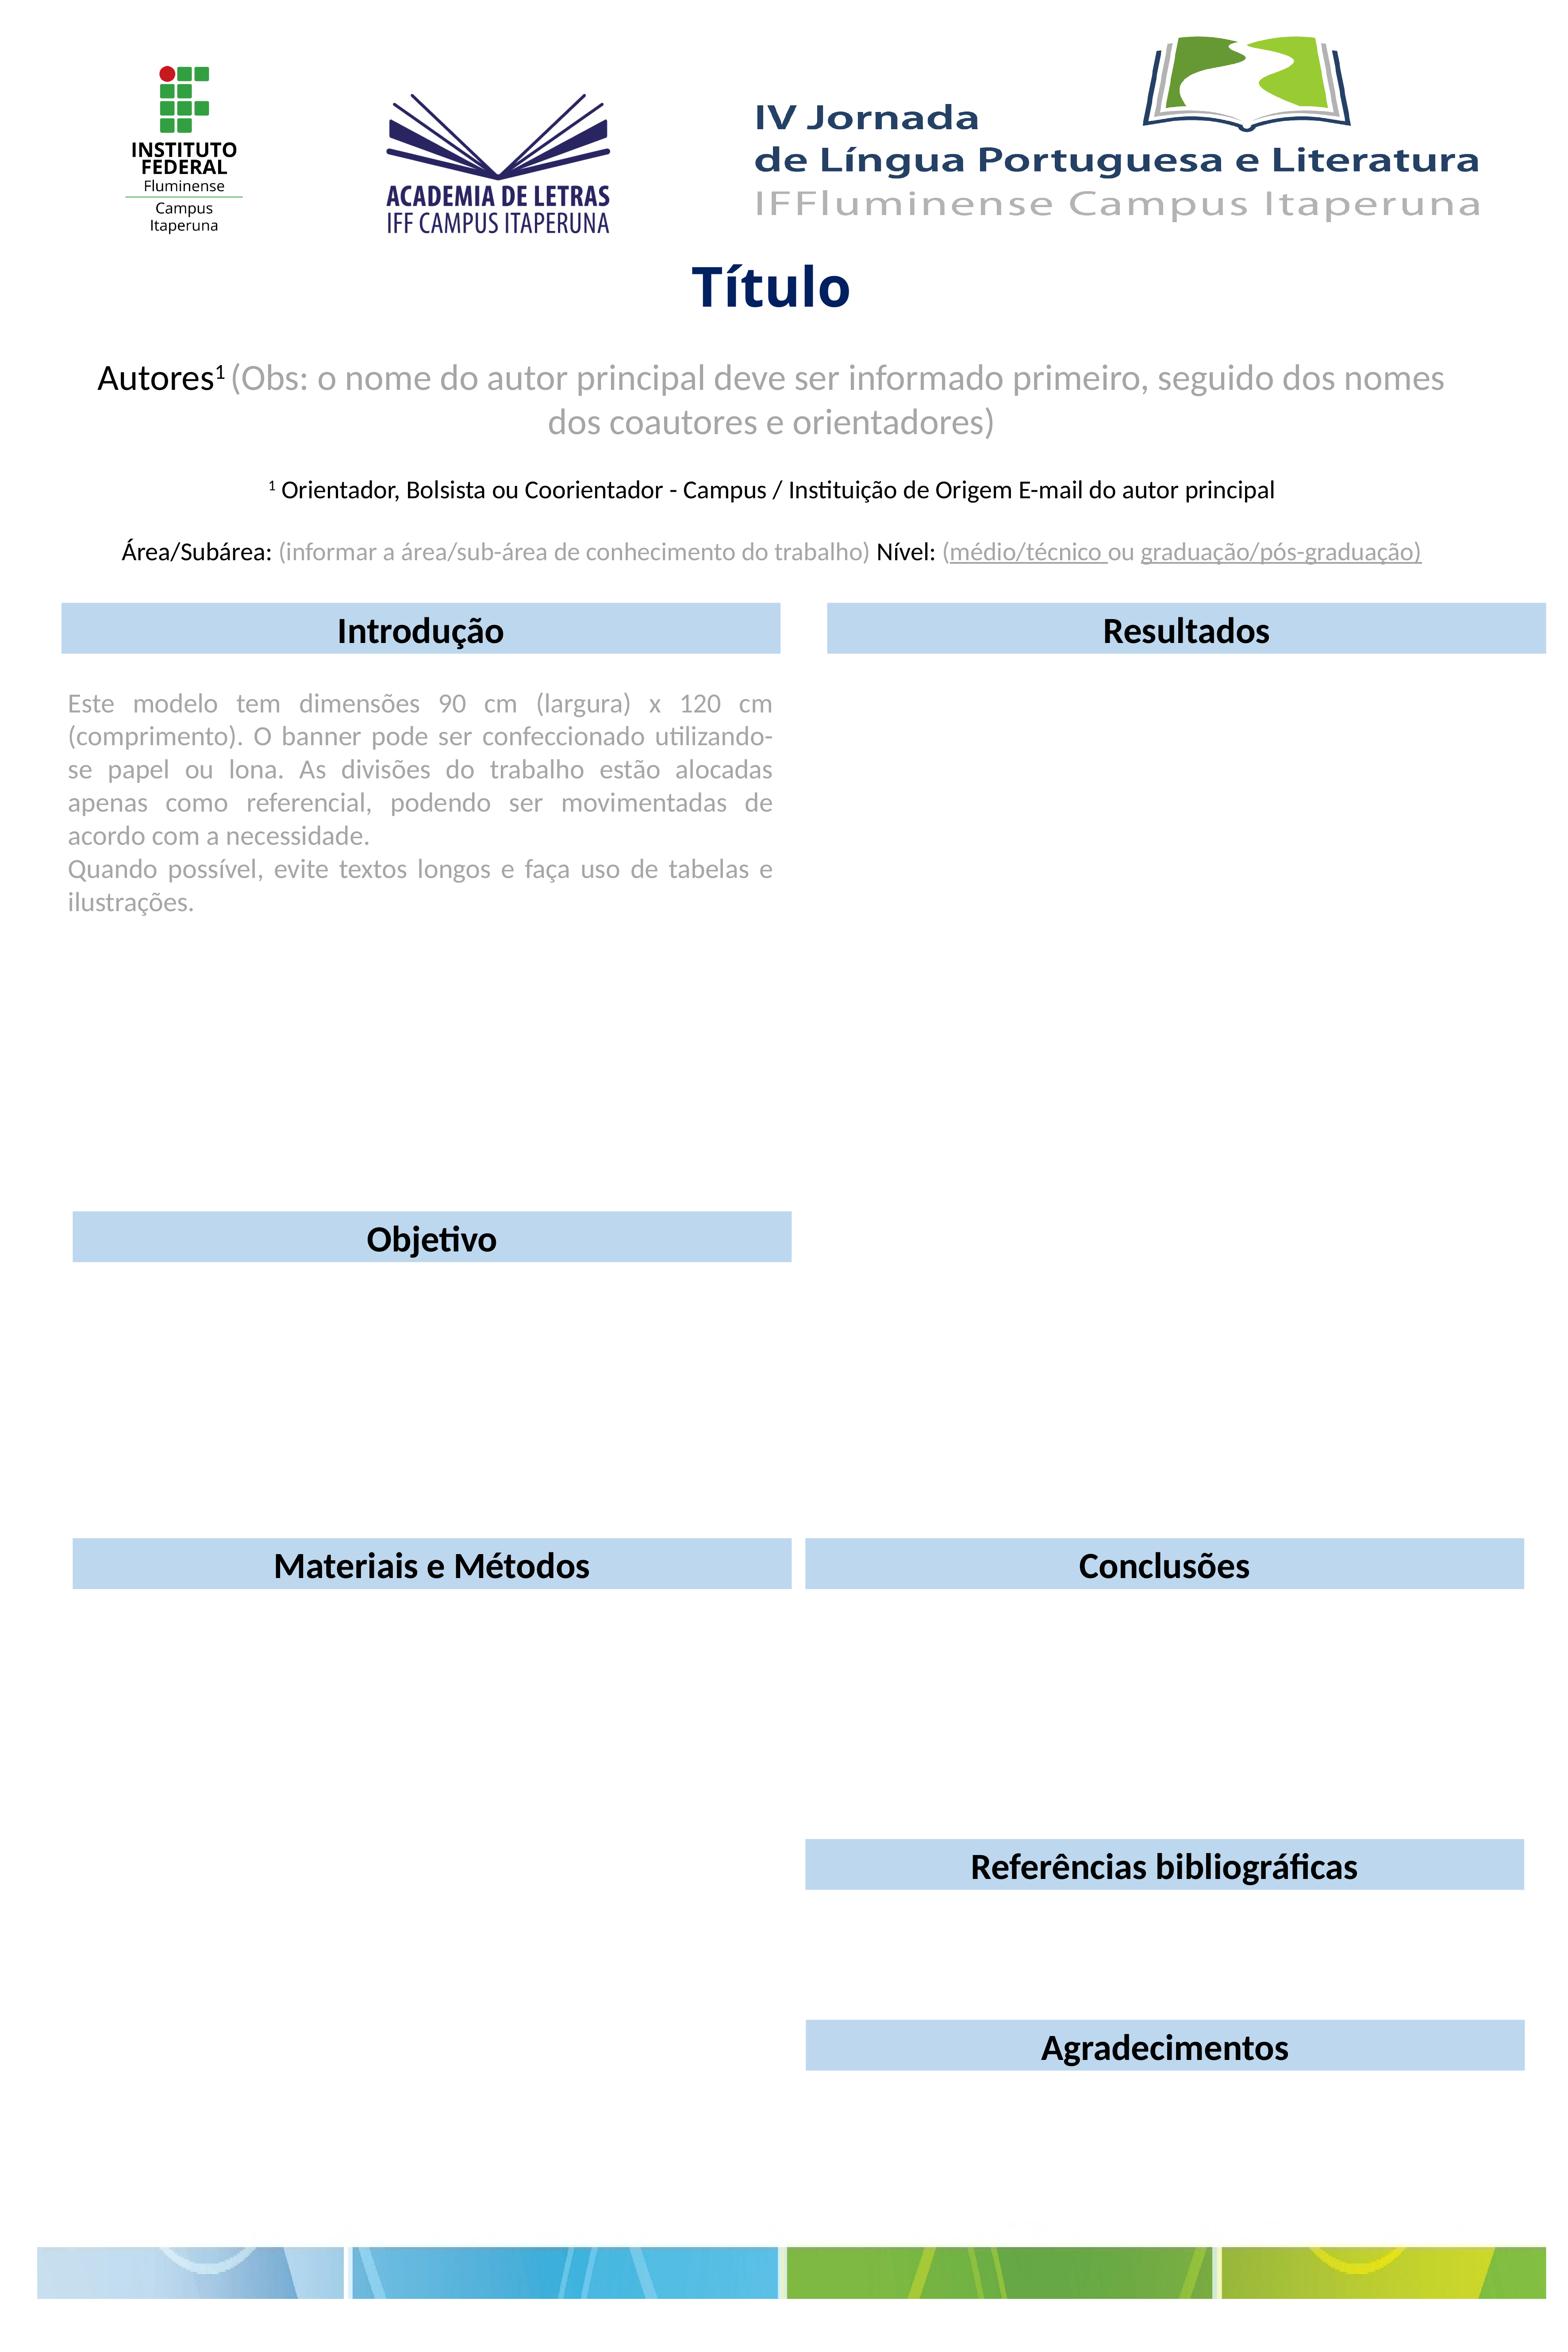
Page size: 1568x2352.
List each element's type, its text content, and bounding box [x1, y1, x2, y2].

text_box Agradecimentos [806, 2020, 1525, 2071]
text_box Resultados [827, 603, 1546, 654]
picture [125, 66, 243, 234]
text_box Conclusões [805, 1538, 1525, 1589]
picture [753, 36, 1482, 224]
picture [386, 94, 610, 233]
text_box Referências bibliográficas [805, 1839, 1525, 1890]
text_box Objetivo [73, 1211, 792, 1263]
picture [37, 2221, 1546, 2299]
text_box Este modelo tem dimensões 90 cm (largura) x 120 cm (comprimento). O banner pode ser confeccionado utilizando-se papel ou lona. As divisões do trabalho estão alocadas apenas como referencial, podendo ser movimentadas de acordo com a necessidade. Quando possível, evite textos longos e faça uso de tabelas e ilustrações. [61, 681, 781, 920]
text_box Materiais e Métodos [73, 1538, 792, 1589]
text_box Introdução [61, 603, 781, 654]
text_box Título Autores1 (Obs: o nome do autor principal deve ser informado primeiro, seguido dos nomes dos coautores e orientadores) 1 Orientador, Bolsista ou Coorientador - Campus / Instituição de Origem E-mail do autor principal Área/Subárea: (informar a área/sub-área de conhecimento do trabalho) Nível: (médio/técnico ou graduação/pós-graduação) [61, 248, 1482, 569]
